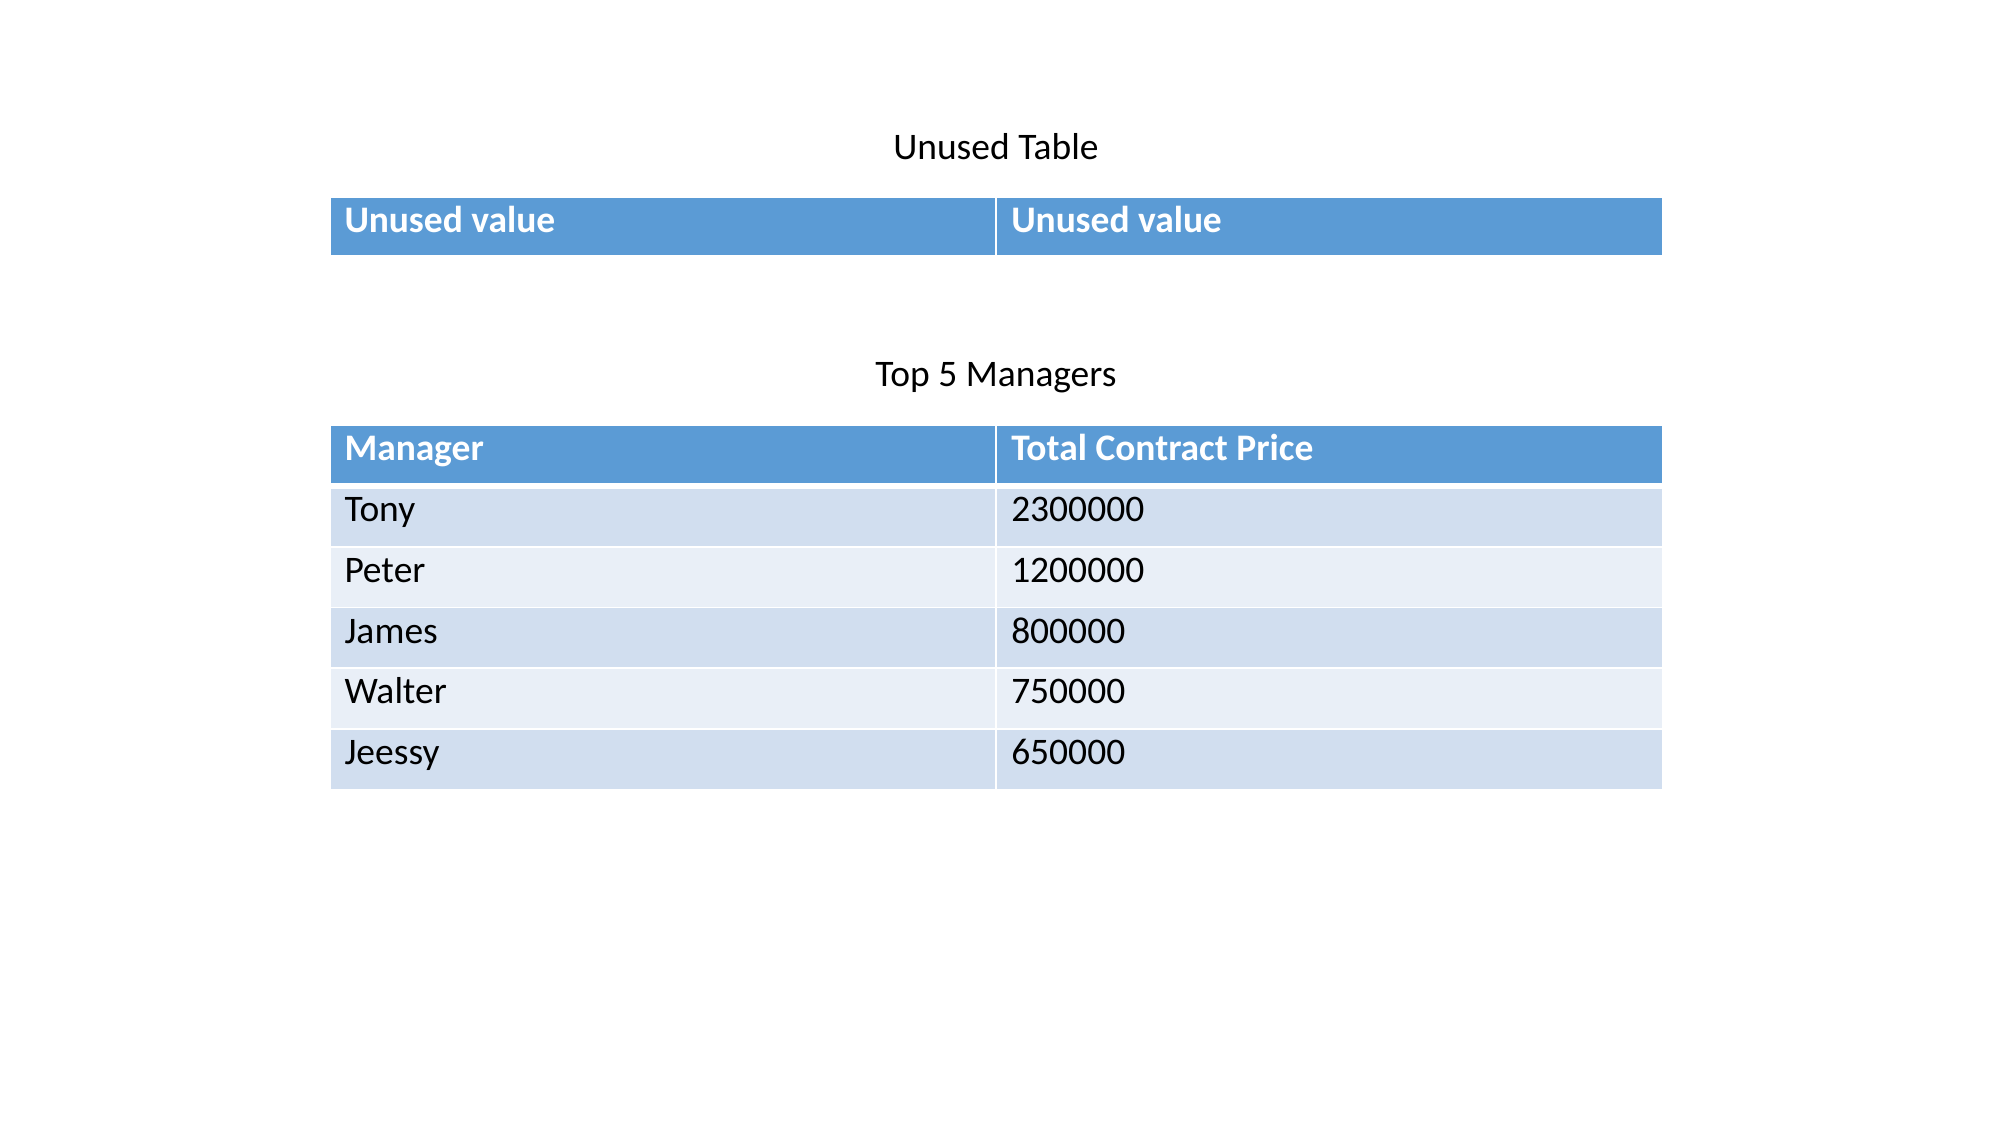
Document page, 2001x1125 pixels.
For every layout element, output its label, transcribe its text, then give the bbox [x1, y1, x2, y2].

table_header Unused value [997, 198, 1662, 255]
table_cell 1200000 [997, 548, 1662, 607]
table_cell Walter [331, 669, 995, 728]
table_cell Jeessy [331, 730, 995, 789]
table_cell 750000 [997, 669, 1662, 728]
table_cell 650000 [997, 730, 1662, 789]
text_box Unused Table [878, 114, 1114, 174]
text_box Top 5 Managers [860, 341, 1132, 402]
table_header Total Contract Price [997, 426, 1662, 483]
table_header Manager [331, 426, 995, 483]
table_cell Tony [331, 489, 995, 546]
table_cell 2300000 [997, 489, 1662, 546]
table_cell 800000 [997, 608, 1662, 667]
table_cell James [331, 608, 995, 667]
table_cell Peter [331, 548, 995, 607]
table_header Unused value [331, 198, 995, 255]
